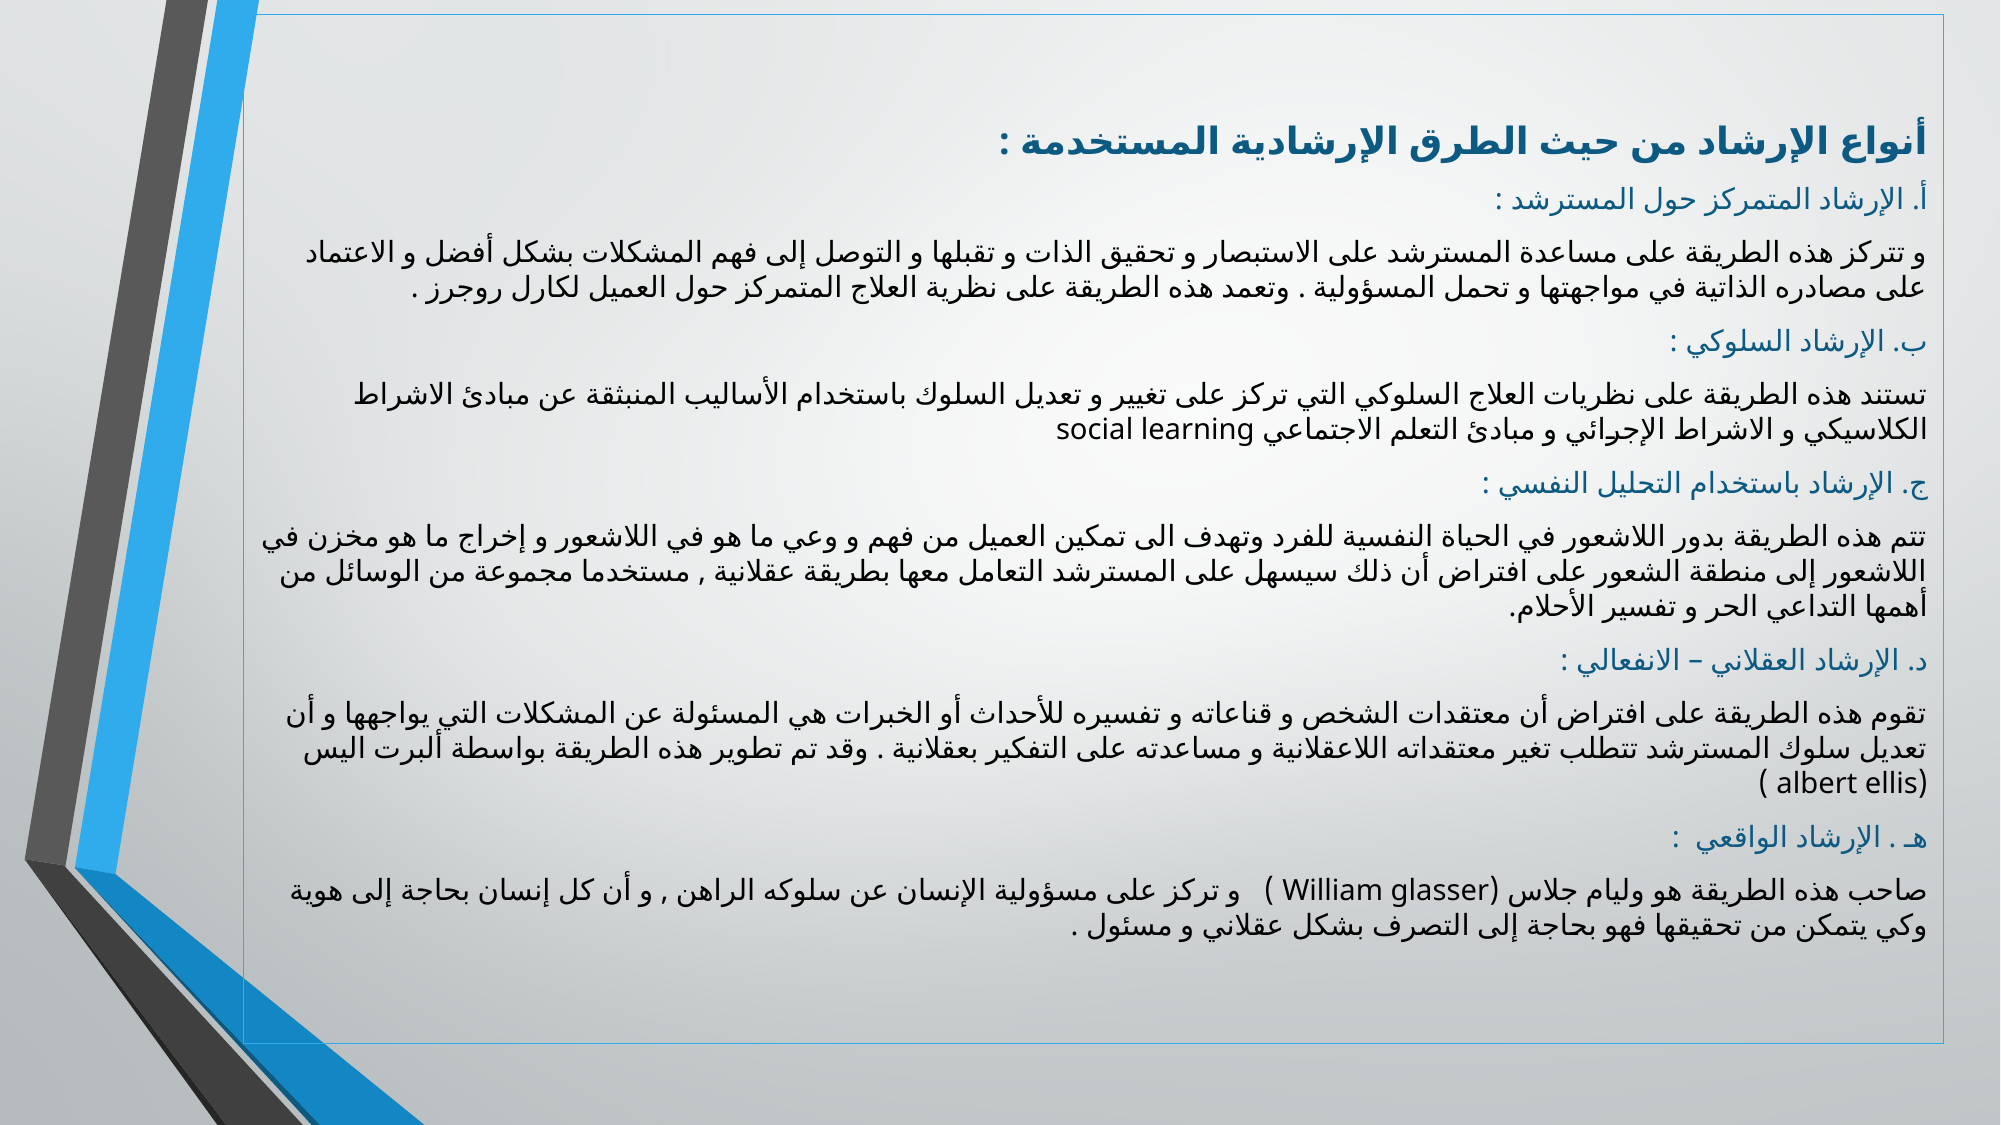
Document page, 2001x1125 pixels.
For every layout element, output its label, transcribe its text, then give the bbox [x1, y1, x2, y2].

list أنواع الإرشاد من حيث الطرق الإرشادية المستخدمة : أ. الإرشاد المتمركز حول المسترشد : و تتركز هذه الطريقة على مساعدة المسترشد على الاستبصار و تحقيق الذات و تقبلها و التوصل إلى فهم المشكلات بشكل أفضل و الاعتماد على مصادره الذاتية في مواجهتها و تحمل المسؤولية . وتعمد هذه الطريقة على نظرية العلاج المتمركز حول العميل لكارل روجرز . ب. الإرشاد السلوكي : تستند هذه الطريقة على نظريات العلاج السلوكي التي تركز على تغيير و تعديل السلوك باستخدام الأساليب المنبثقة عن مبادئ الاشراط الكلاسيكي و الاشراط الإجرائي و مبادئ التعلم الاجتماعي social learning ج. الإرشاد باستخدام التحليل النفسي : تتم هذه الطريقة بدور اللاشعور في الحياة النفسية للفرد وتهدف الى تمكين العميل من فهم و وعي ما هو في اللاشعور و إخراج ما هو مخزن في اللاشعور إلى منطقة الشعور على افتراض أن ذلك سيسهل على المسترشد التعامل معها بطريقة عقلانية , مستخدما مجموعة من الوسائل من أهمها التداعي الحر و تفسير الأحلام. د. الإرشاد العقلاني – الانفعالي : تقوم هذه الطريقة على افتراض أن معتقدات الشخص و قناعاته و تفسيره للأحداث أو الخبرات هي المسئولة عن المشكلات التي يواجهها و أن تعديل سلوك المسترشد تتطلب تغير معتقداته اللاعقلانية و مساعدته على التفكير بعقلانية . وقد تم تطوير هذه الطريقة بواسطة ألبرت اليس (albert ellis ) هـ . الإرشاد الواقعي : صاحب هذه الطريقة هو وليام جلاس (William glasser ) و تركز على مسؤولية الإنسان عن سلوكه الراهن , و أن كل إنسان بحاجة إلى هوية وكي يتمكن من تحقيقها فهو بحاجة إلى التصرف بشكل عقلاني و مسئول . [243, 14, 1944, 1044]
